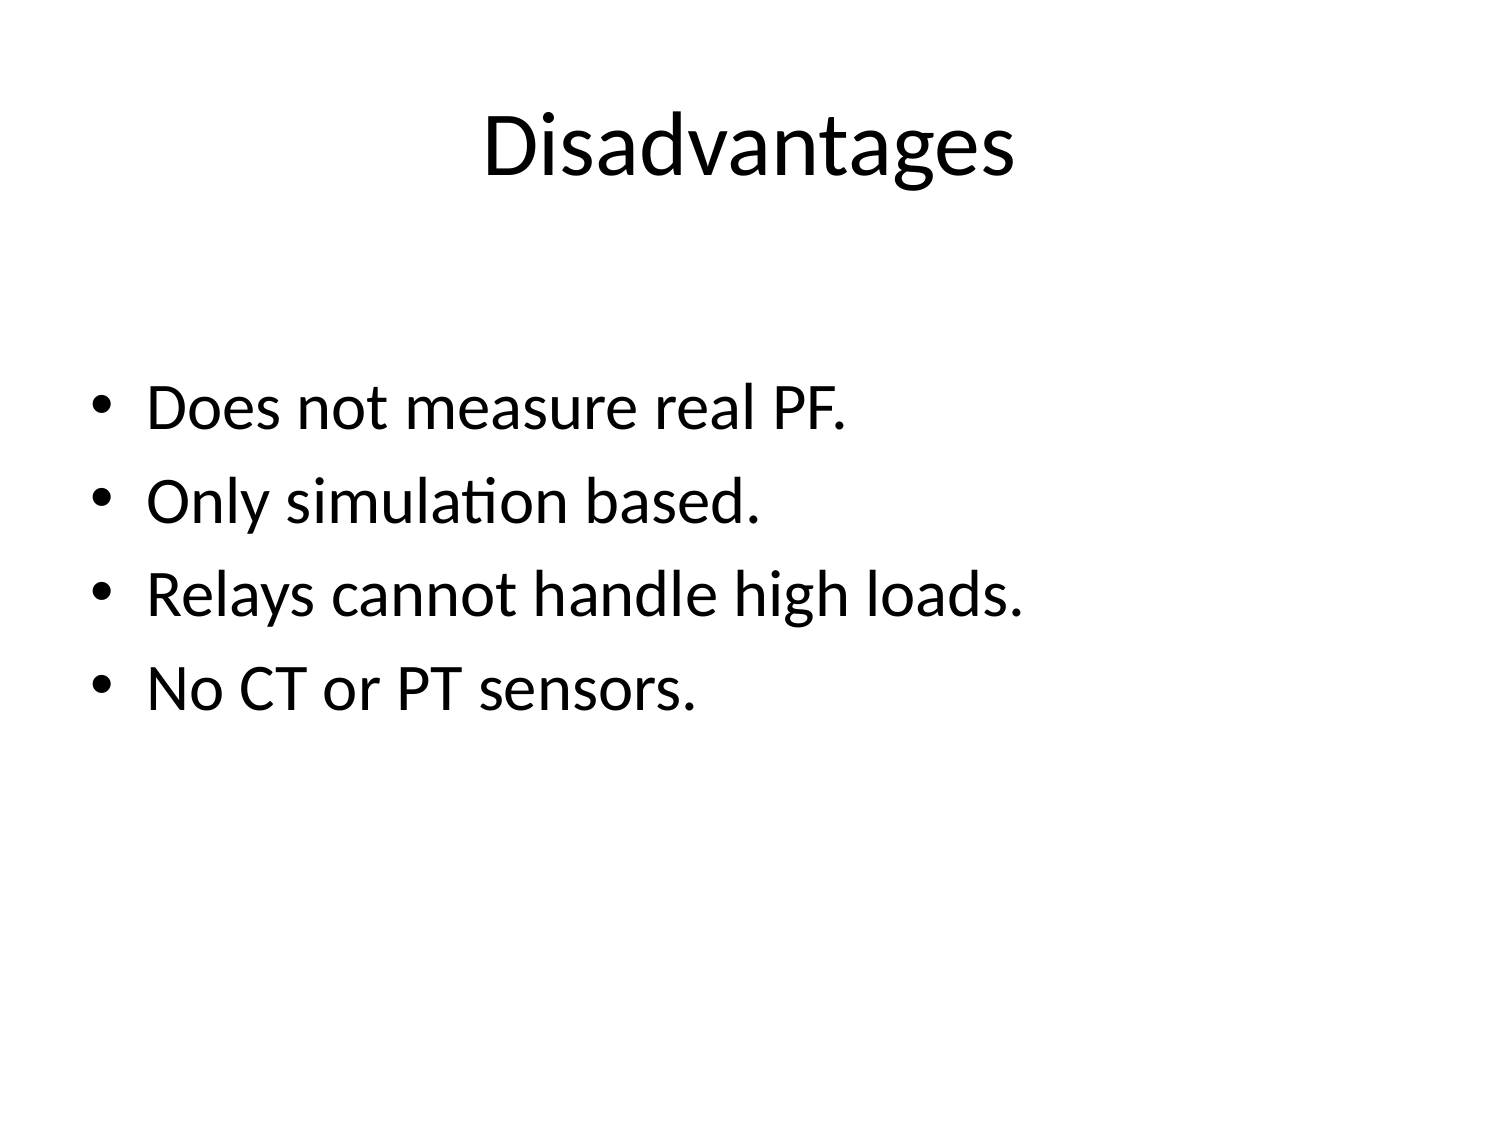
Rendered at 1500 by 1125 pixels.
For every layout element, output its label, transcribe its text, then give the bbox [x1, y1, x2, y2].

title Disadvantages [75, 45, 1425, 233]
list Does not measure real PF. Only simulation based. Relays cannot handle high loads. No CT or PT sensors. [75, 262, 1425, 1005]
